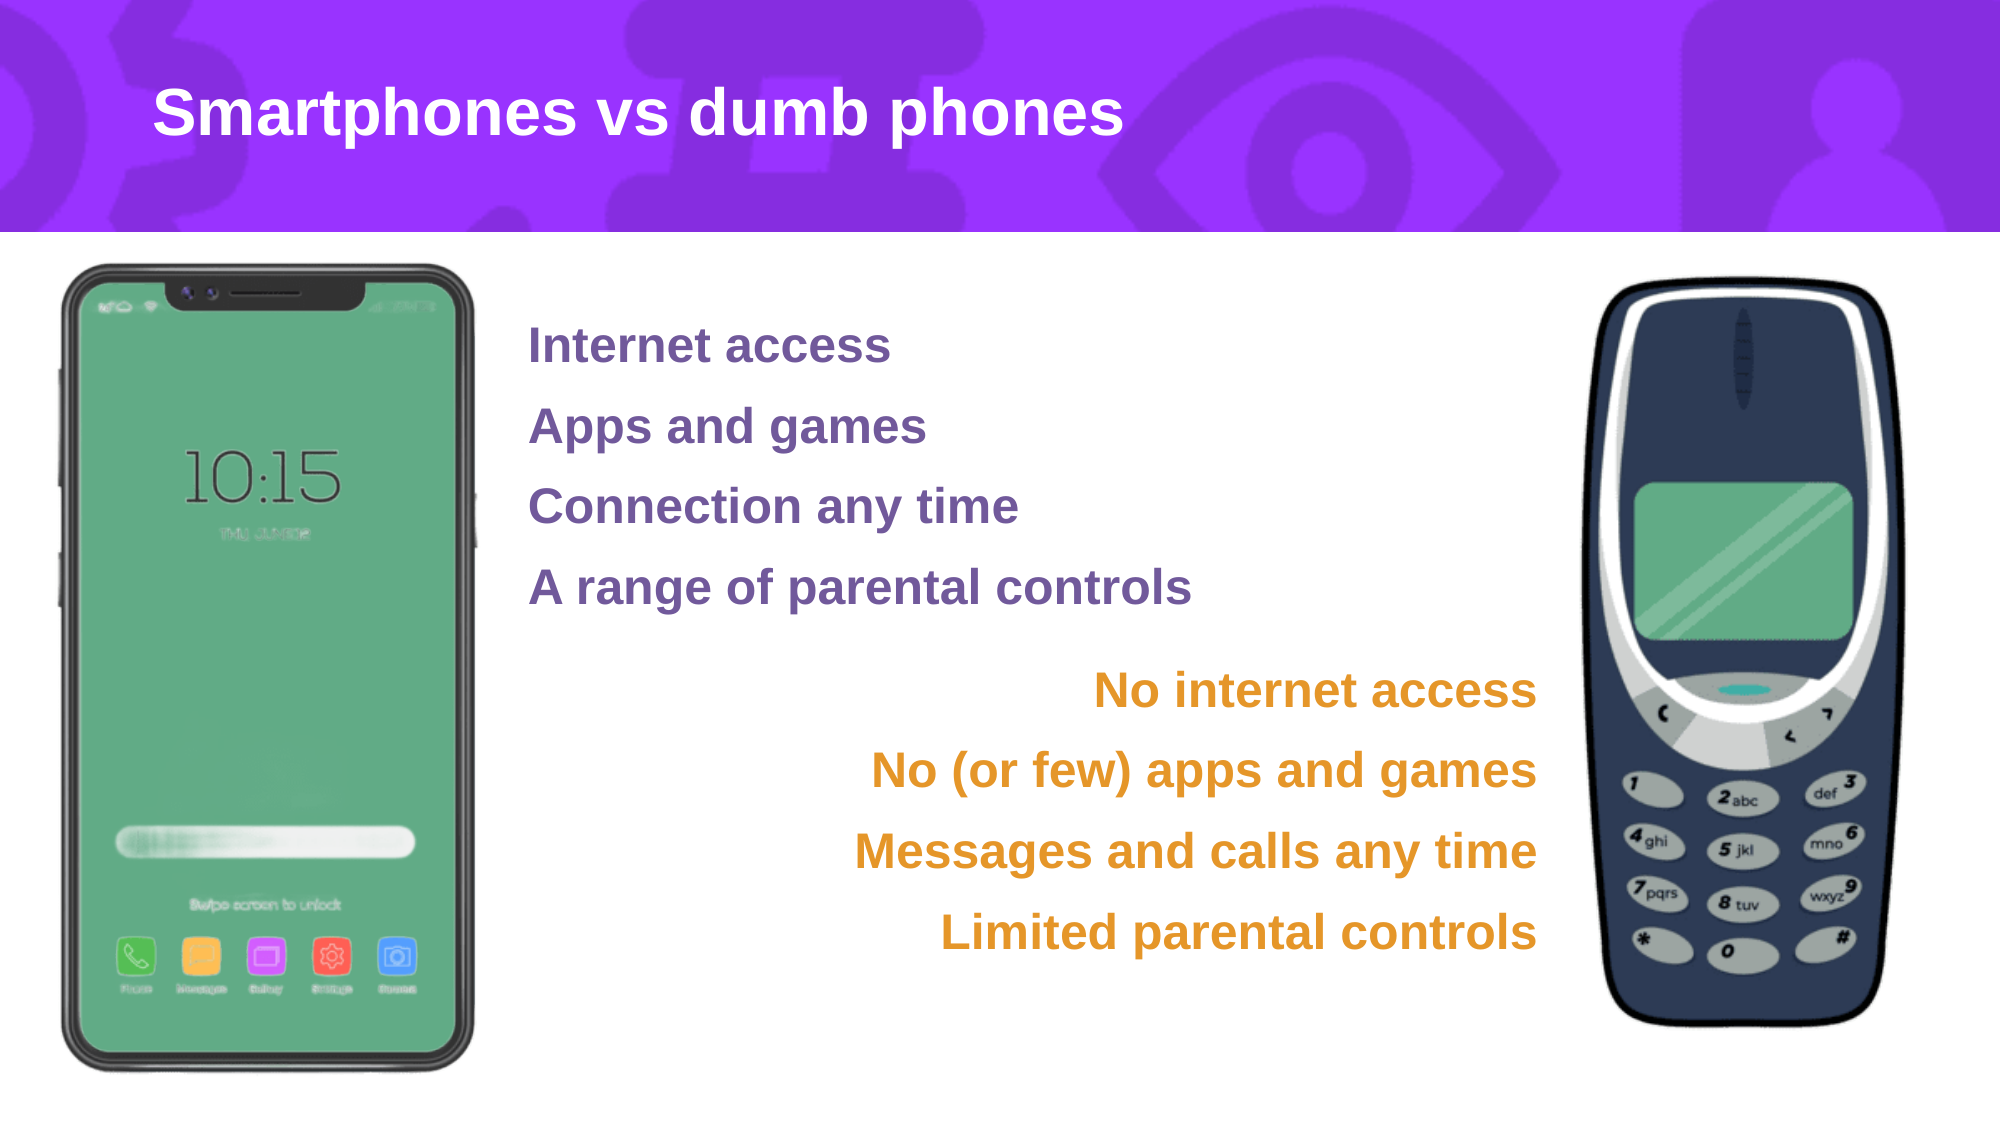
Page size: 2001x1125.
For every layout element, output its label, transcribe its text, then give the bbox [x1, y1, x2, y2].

picture [0, 0, 2000, 233]
text_box No internet access No (or few) apps and games Messages and calls any time Limited parental controls [798, 649, 1513, 979]
picture [1513, 260, 2001, 1075]
list Internet access Apps and games Connection any time A range of parental controls [513, 304, 1268, 707]
picture [16, 235, 496, 1100]
